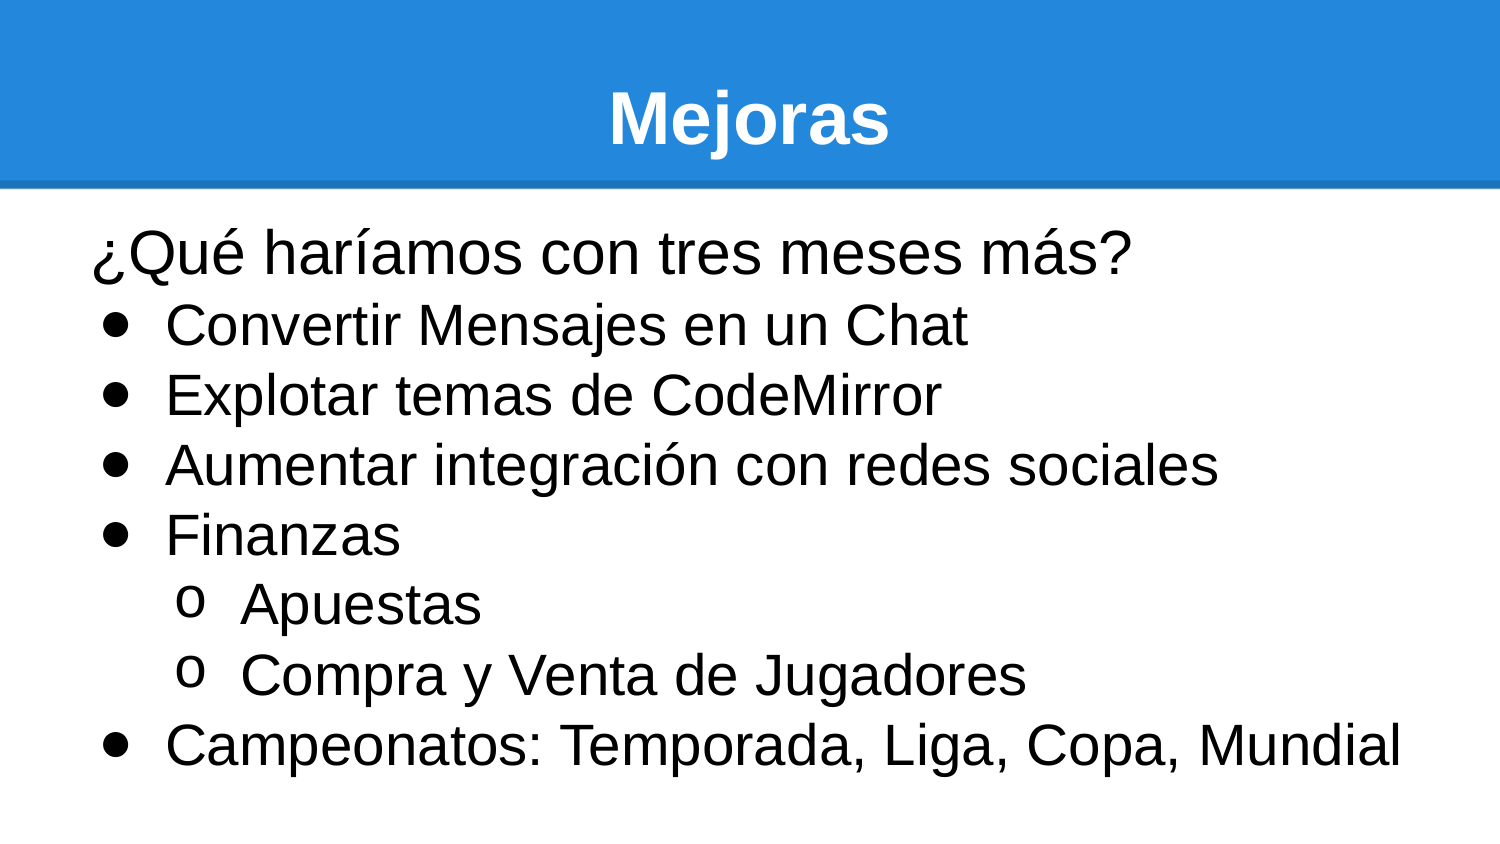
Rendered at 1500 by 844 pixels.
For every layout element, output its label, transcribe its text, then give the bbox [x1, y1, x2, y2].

list ¿Qué haríamos con tres meses más? Convertir Mensajes en un Chat Explotar temas de CodeMirror Aumentar integración con redes sociales Finanzas Apuestas Compra y Venta de Jugadores Campeonatos: Temporada, Liga, Copa, Mundial [75, 196, 1425, 808]
title Mejoras [75, 33, 1425, 175]
